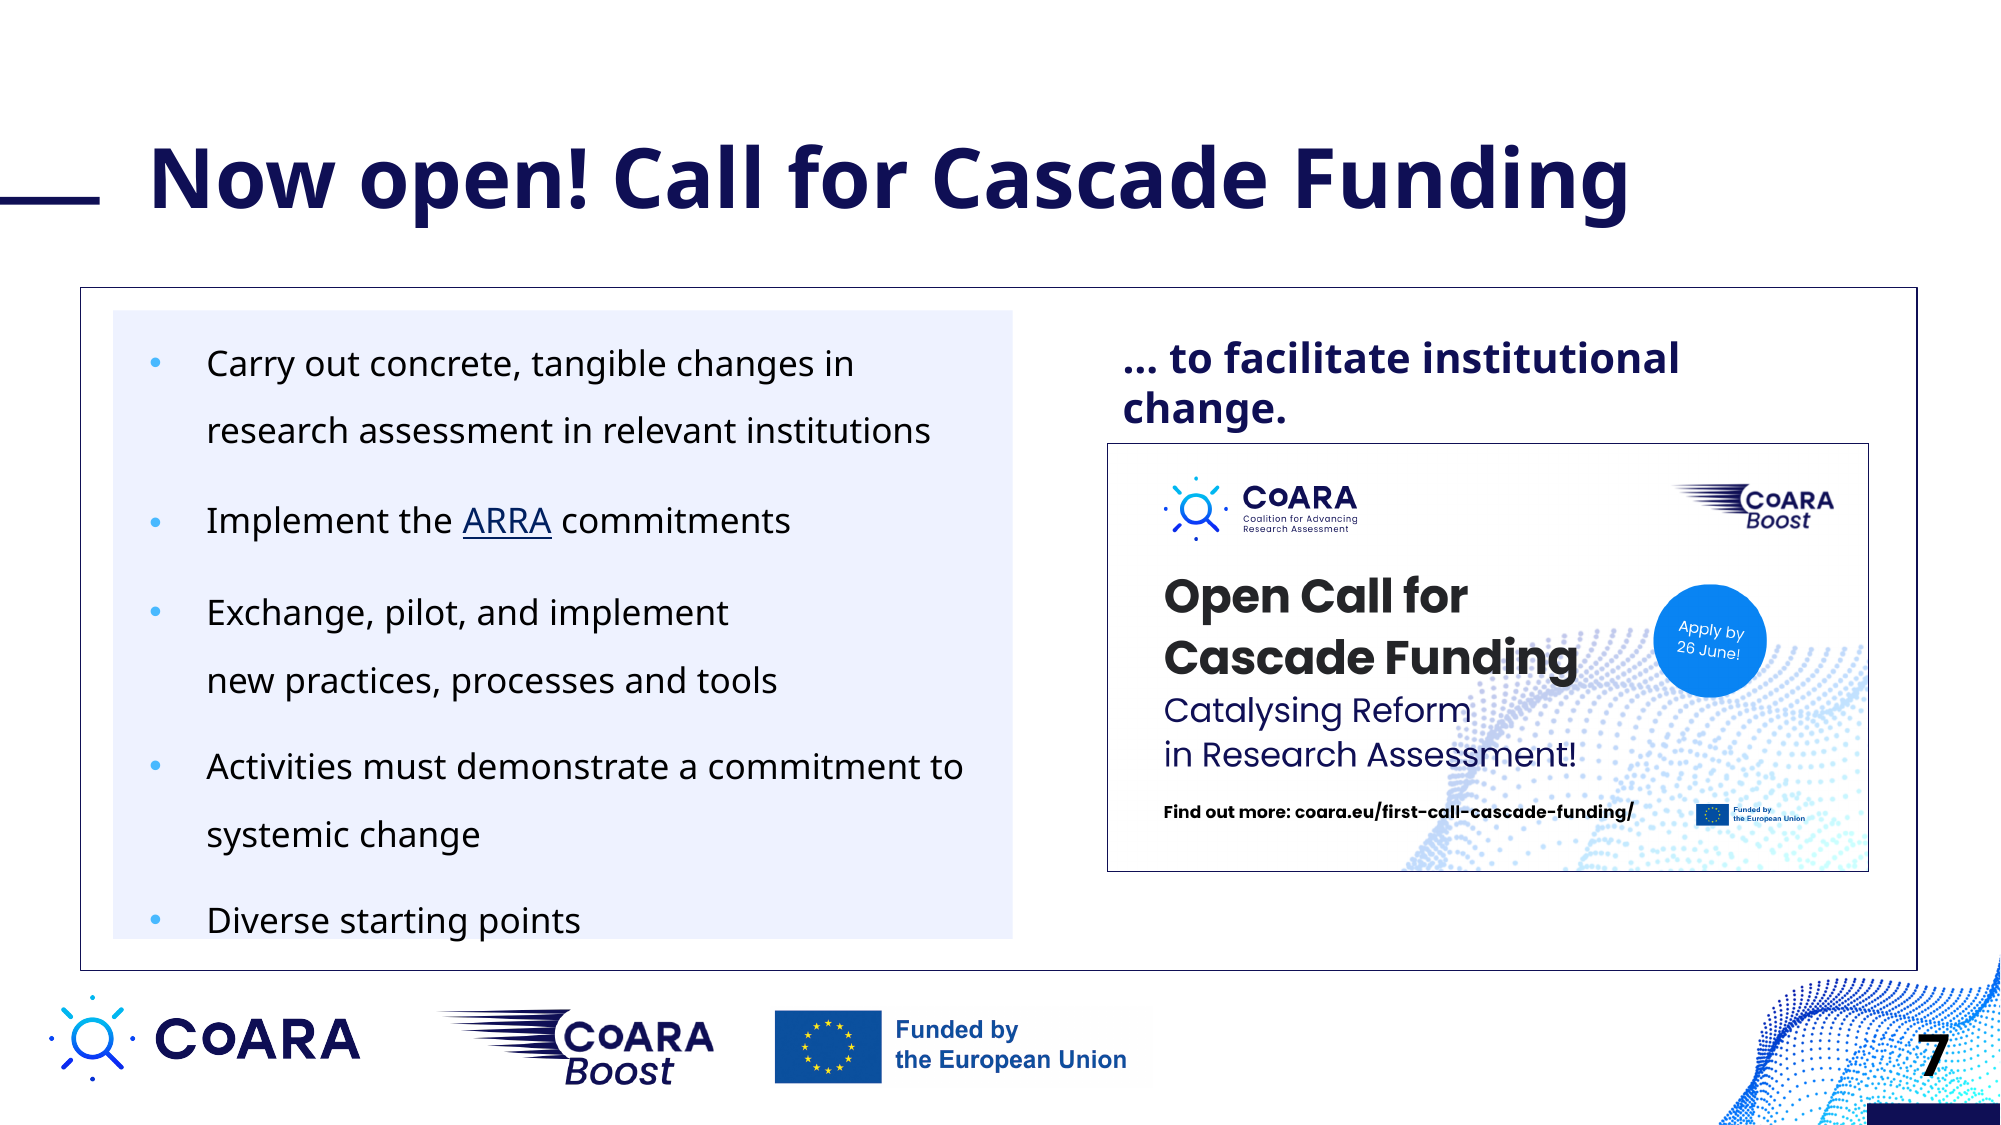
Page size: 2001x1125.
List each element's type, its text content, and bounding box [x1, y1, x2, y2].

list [1107, 442, 1870, 872]
text_box [79, 286, 1918, 972]
picture [49, 995, 361, 1082]
title Now open! Call for Cascade Funding [132, 118, 1868, 286]
slide_number 7 [1790, 1010, 1966, 1092]
picture [1718, 955, 2001, 1124]
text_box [435, 986, 1153, 1098]
